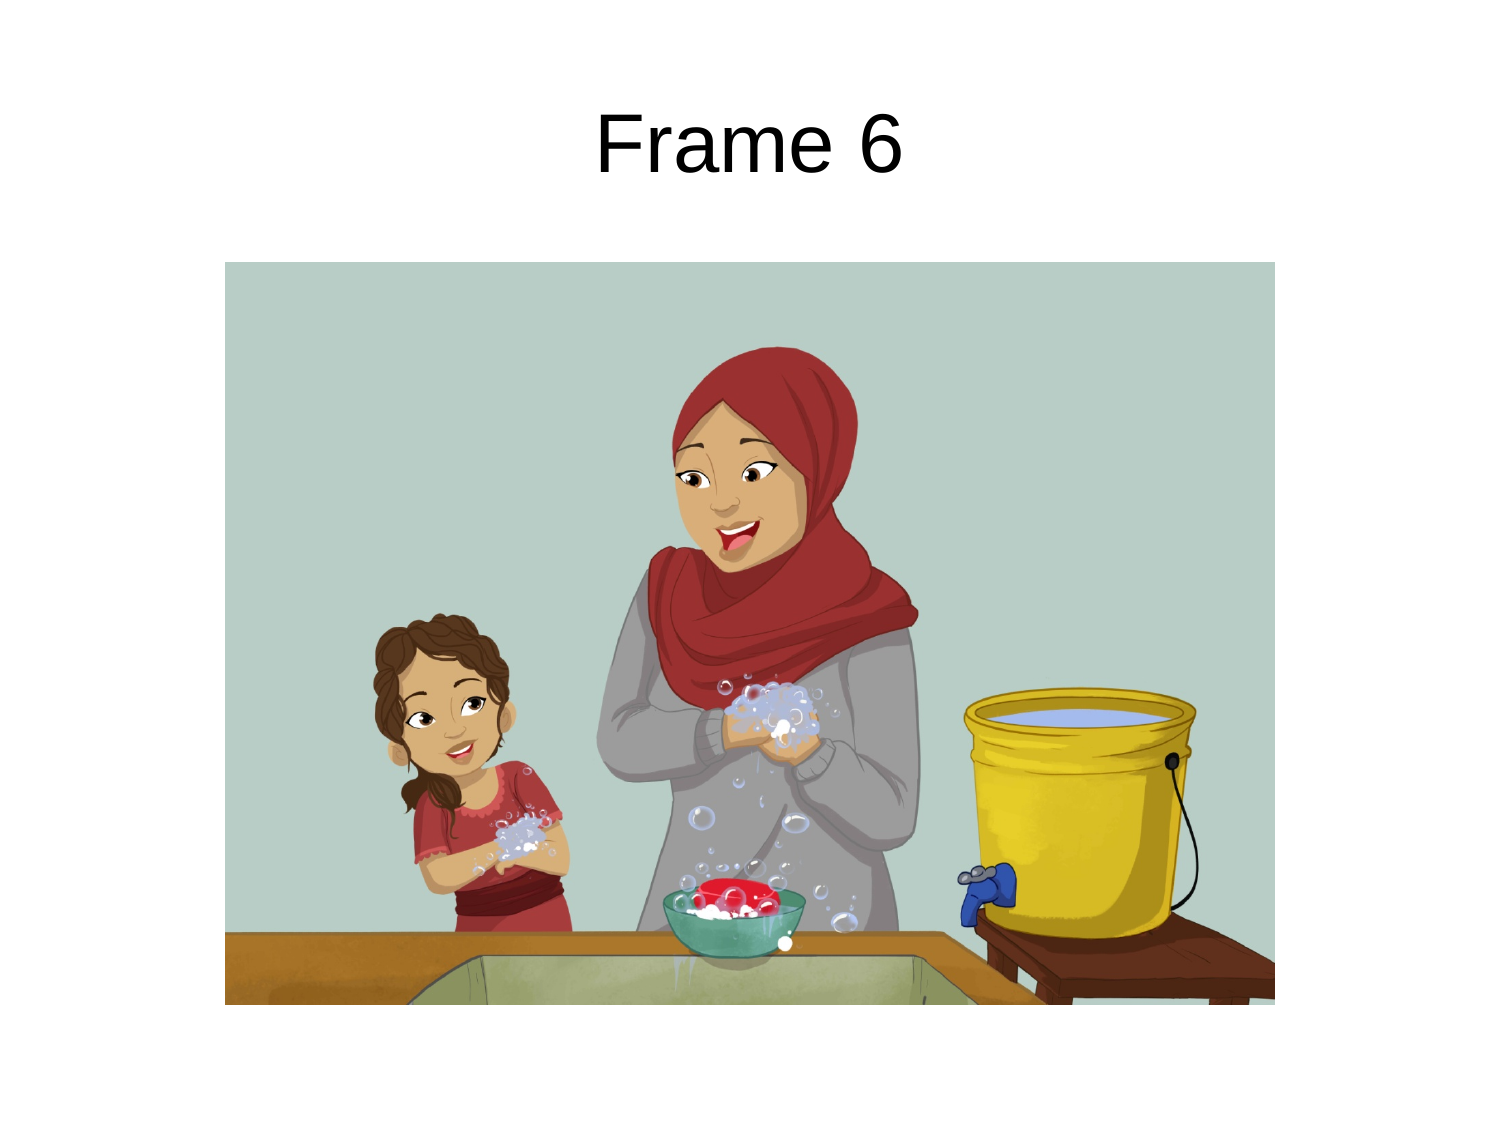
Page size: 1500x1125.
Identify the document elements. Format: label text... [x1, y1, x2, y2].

title Frame 6 [75, 45, 1425, 233]
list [224, 262, 1275, 1006]
